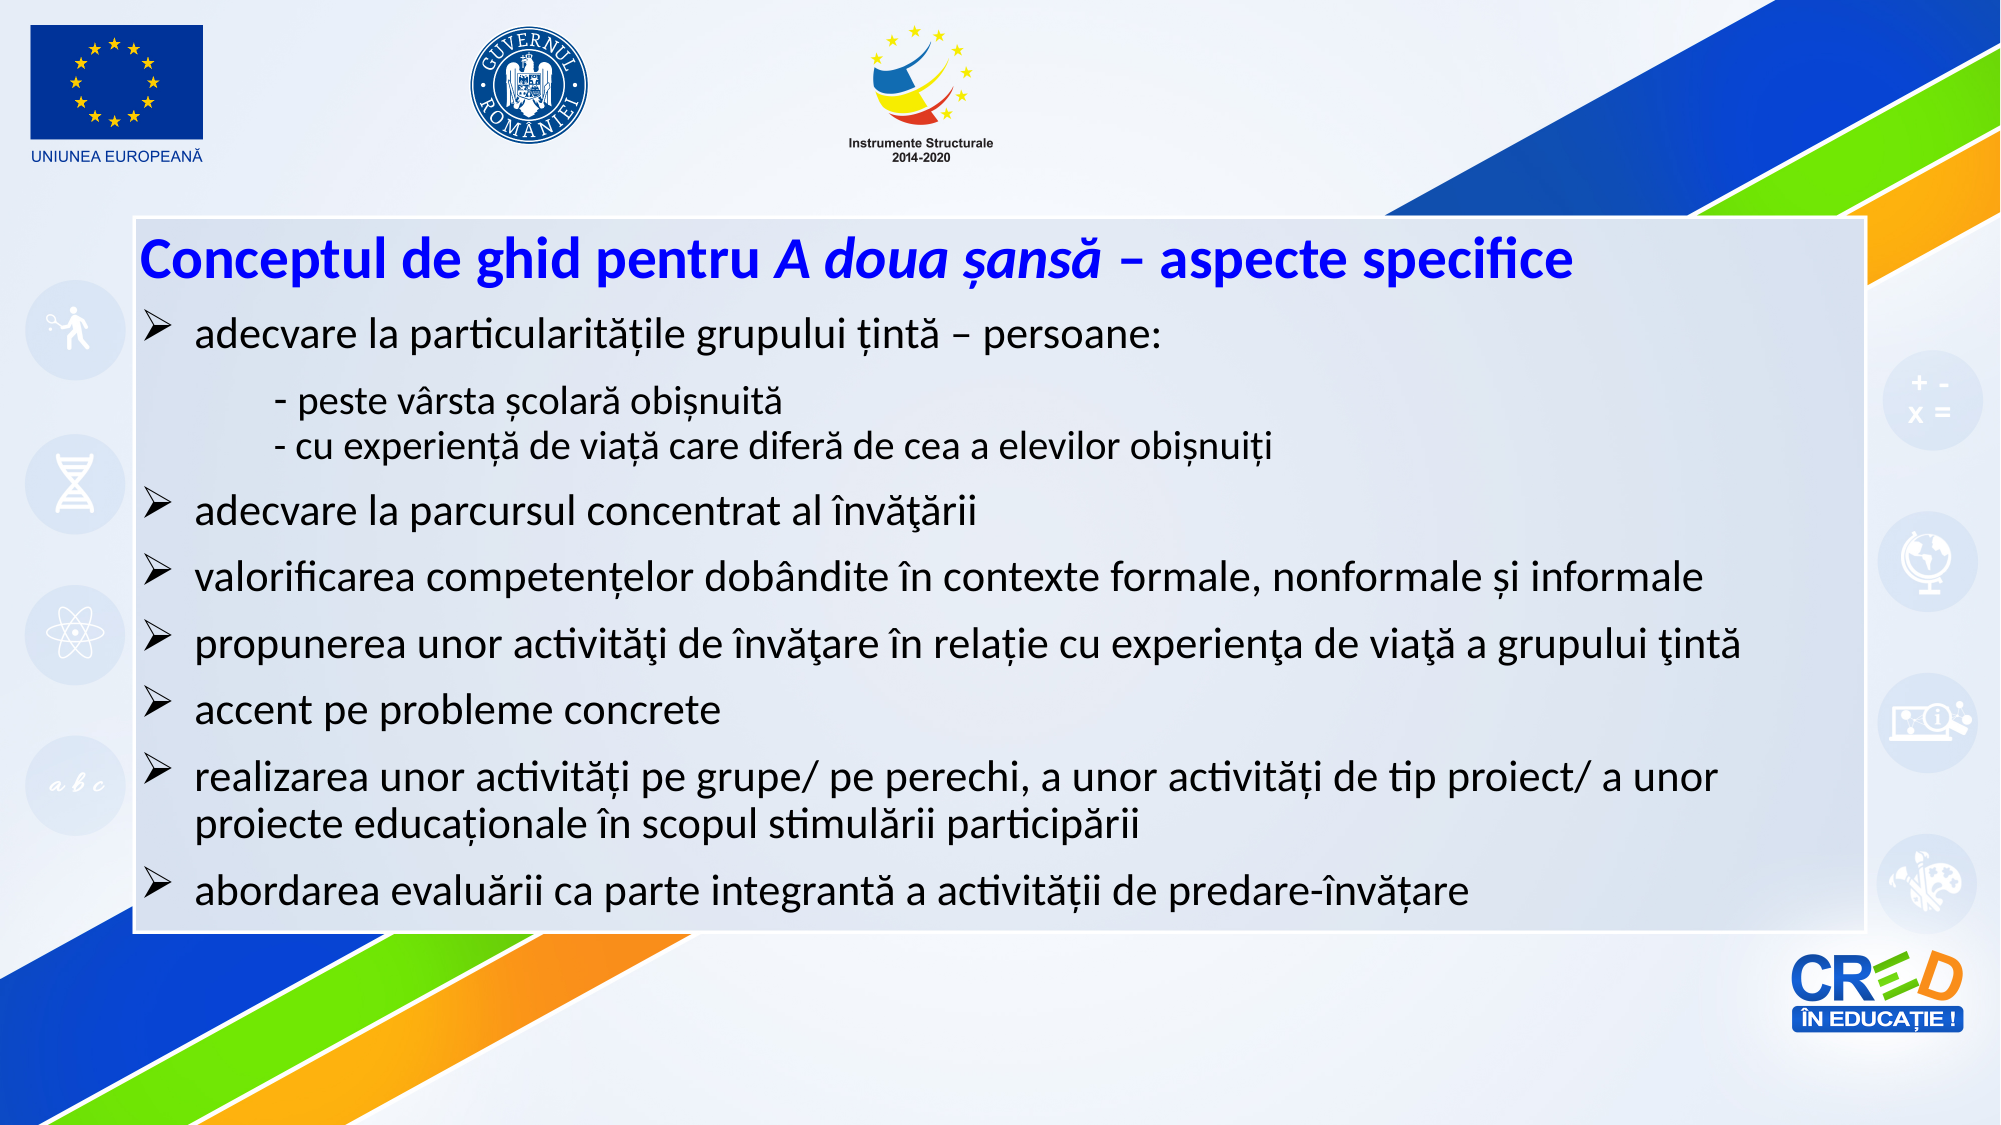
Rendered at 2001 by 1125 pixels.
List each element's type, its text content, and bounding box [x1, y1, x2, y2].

list Conceptul de ghid pentru A doua șansă – aspecte specifice adecvare la particularitățile grupului țintă – persoane: - peste vârsta școlară obișnuită - cu experiență de viață care diferă de cea a elevilor obișnuiți adecvare la parcursul concentrat al învăţării valorificarea competențelor dobândite în contexte formale, nonformale și informale propunerea unor activităţi de învăţare în relație cu experienţa de viaţă a grupului ţintă accent pe probleme concrete realizarea unor activități pe grupe/ pe perechi, a unor activități de tip proiect/ a unor proiecte educaționale în scopul stimulării participării abordarea evaluării ca parte integrantă a activității de predare-învățare [125, 219, 1851, 937]
picture [0, 0, 2001, 1125]
